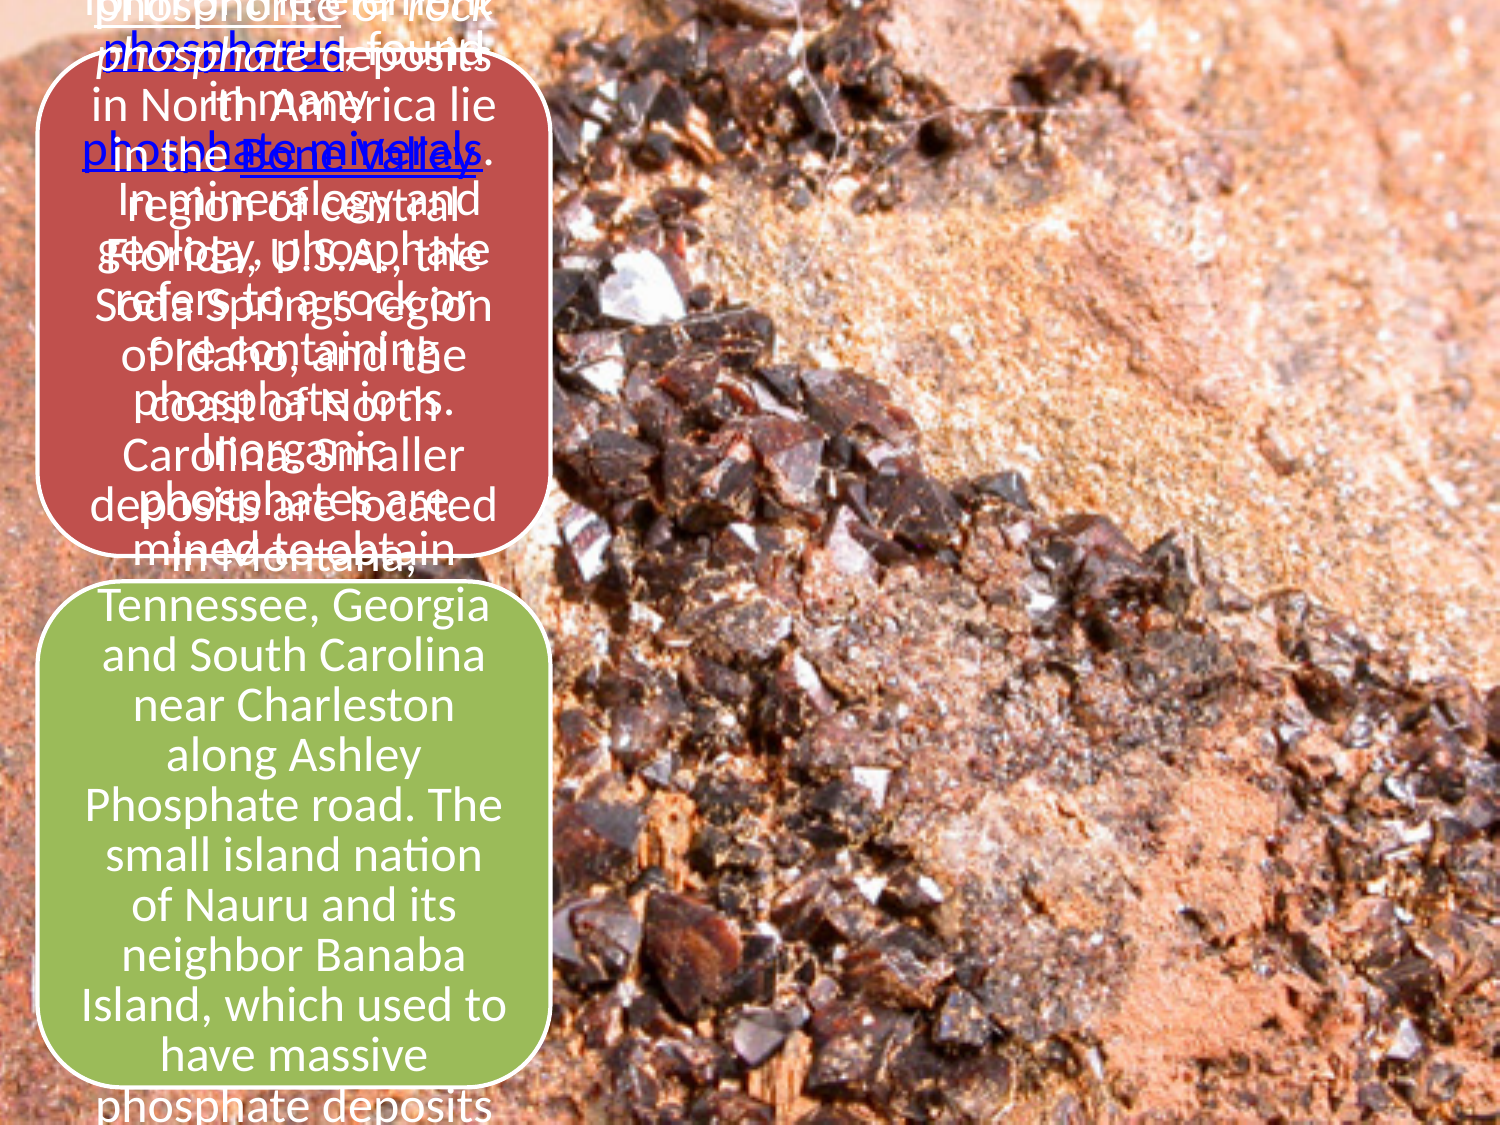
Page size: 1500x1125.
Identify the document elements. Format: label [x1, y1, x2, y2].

picture [0, 0, 1500, 1125]
text_box [37, 49, 1463, 1088]
